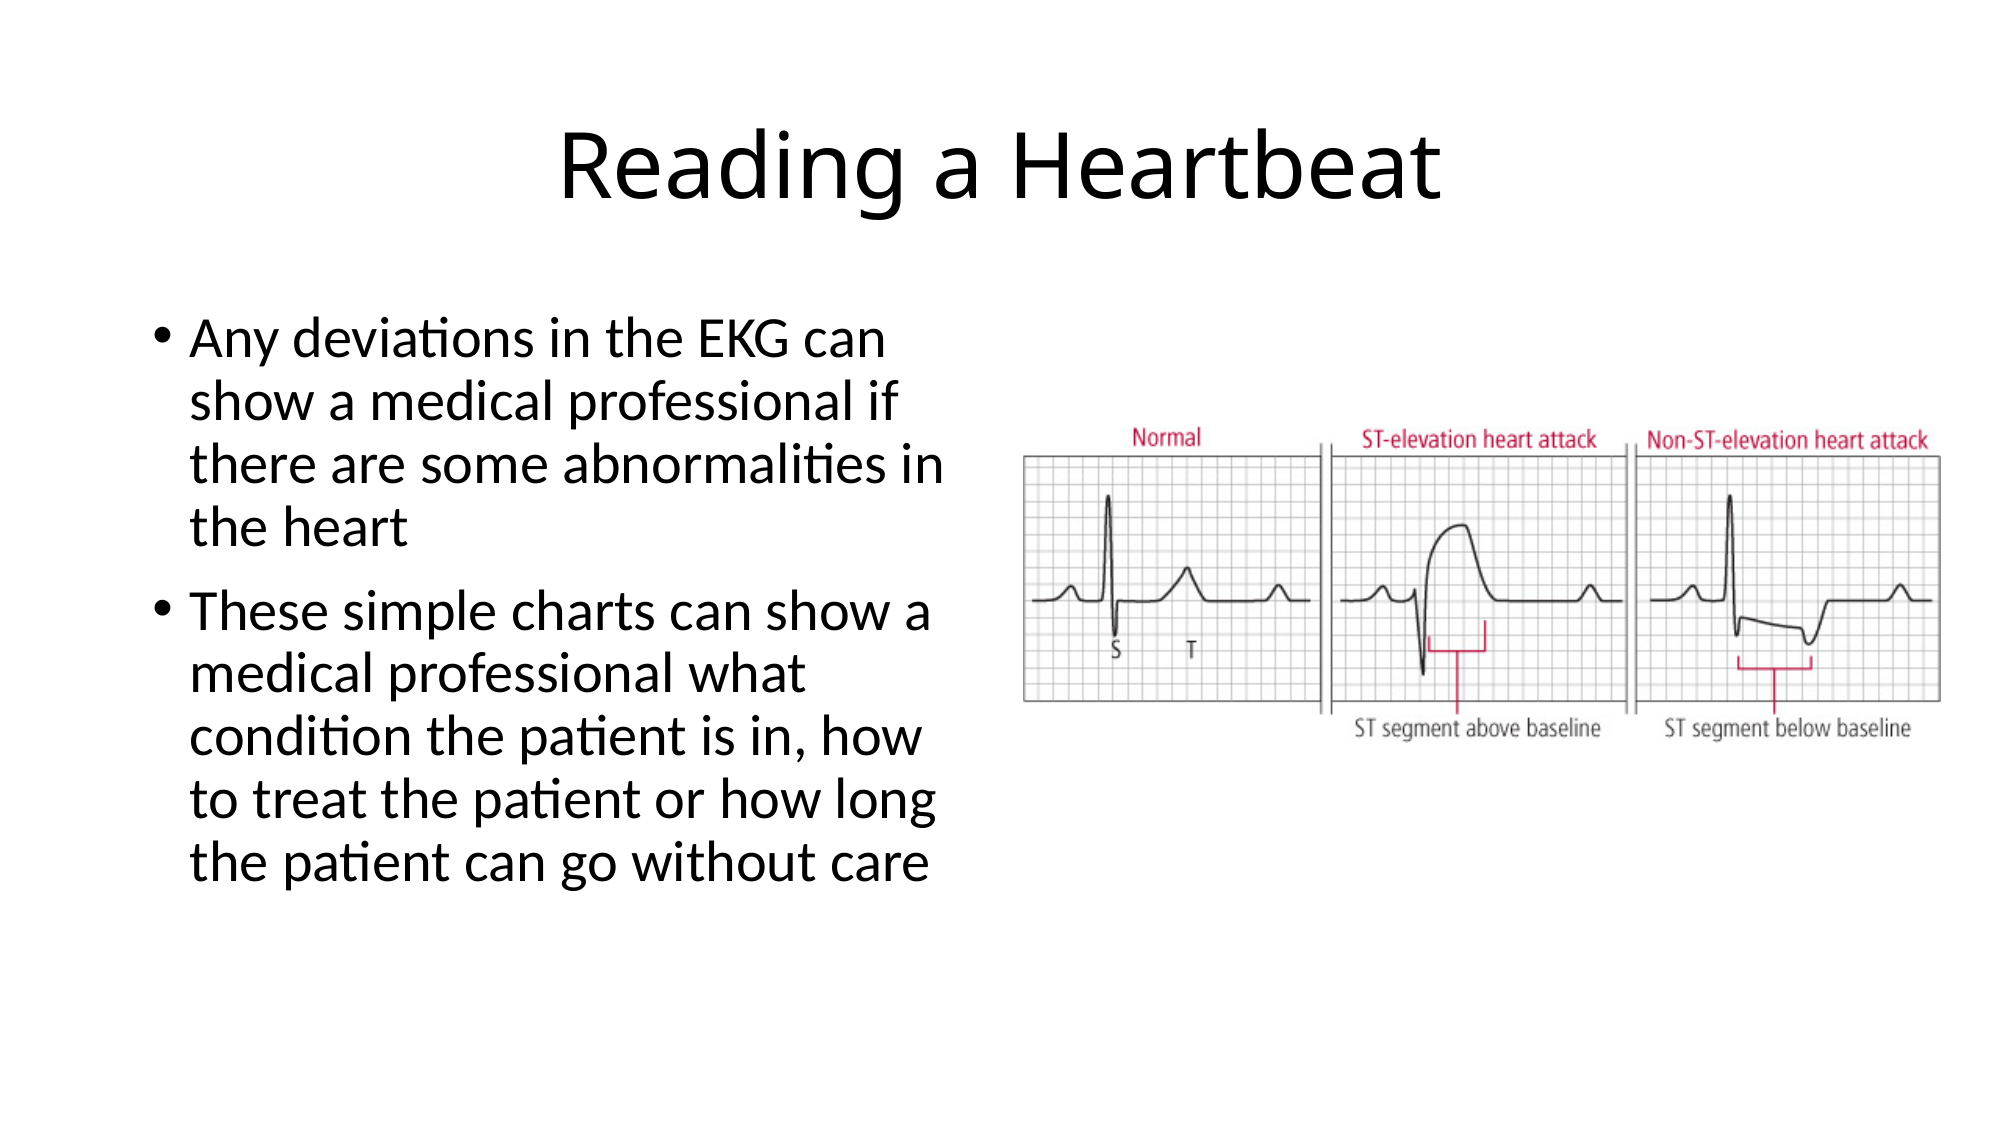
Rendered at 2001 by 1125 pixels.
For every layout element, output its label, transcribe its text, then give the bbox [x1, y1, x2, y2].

title Reading a Heartbeat [137, 59, 1863, 278]
picture [1023, 426, 1941, 743]
list Any deviations in the EKG can show a medical professional if there are some abnormalities in the heart These simple charts can show a medical professional what condition the patient is in, how to treat the patient or how long the patient can go without care [137, 299, 988, 1014]
